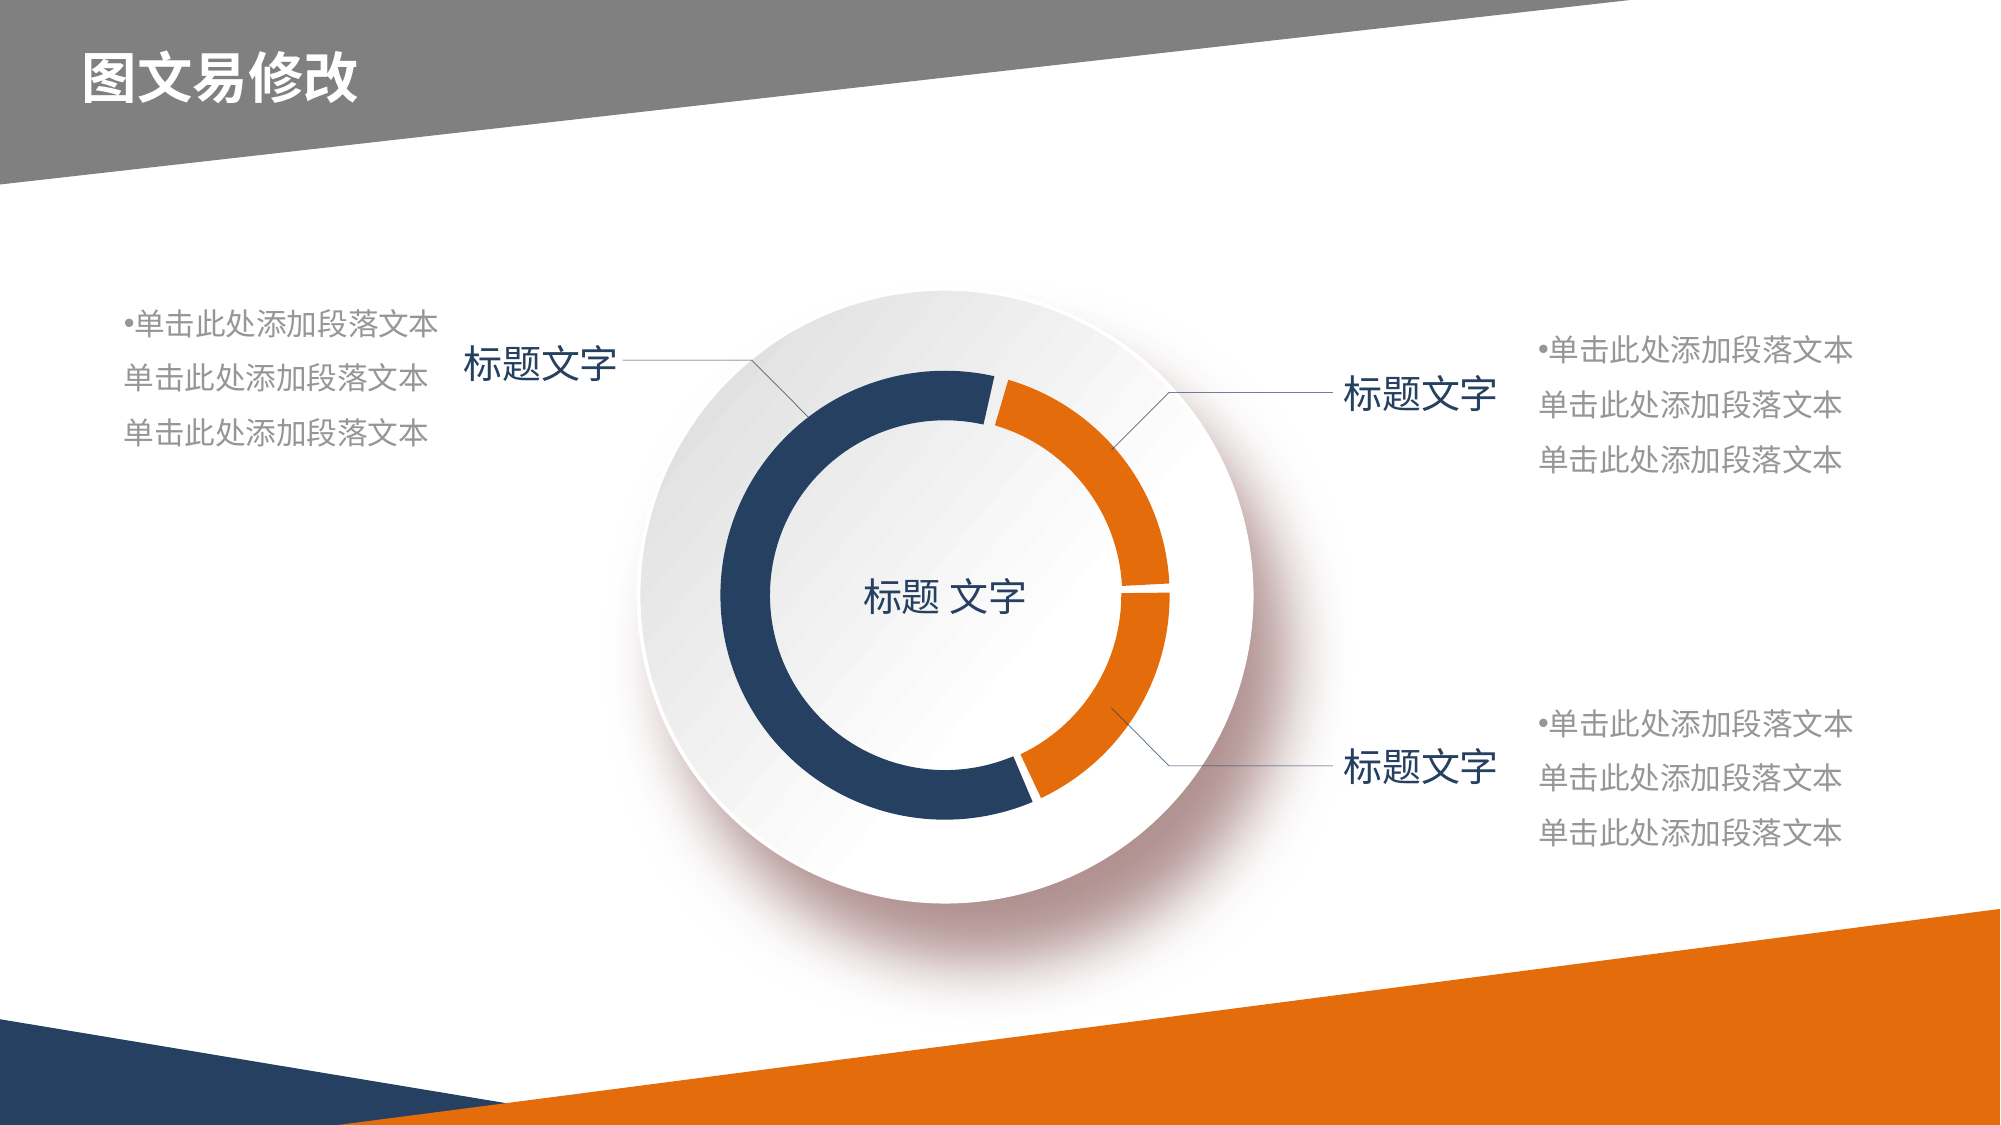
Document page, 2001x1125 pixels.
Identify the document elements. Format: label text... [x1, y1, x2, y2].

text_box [108, 278, 1881, 861]
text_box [410, 872, 1552, 902]
text_box 图文易修改 [0, 42, 441, 110]
